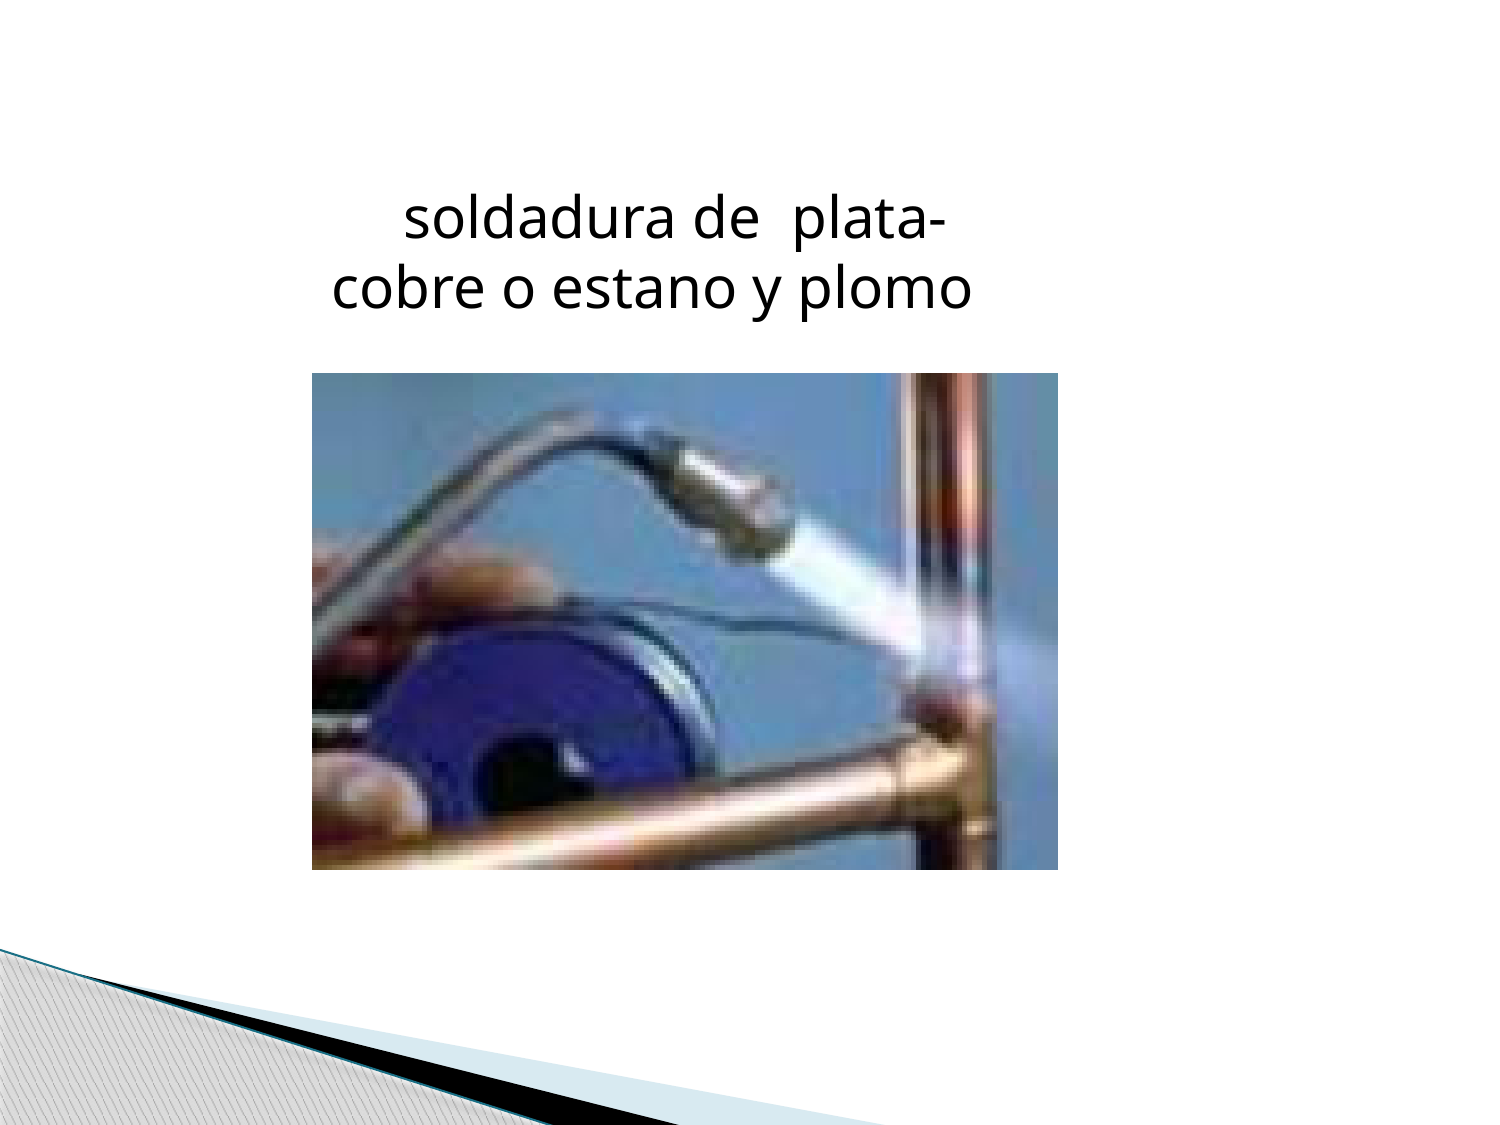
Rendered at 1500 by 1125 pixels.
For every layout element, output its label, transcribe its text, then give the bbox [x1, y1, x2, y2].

picture [312, 373, 1058, 870]
text_box soldadura de plata-cobre o estano y plomo [265, 172, 1040, 328]
